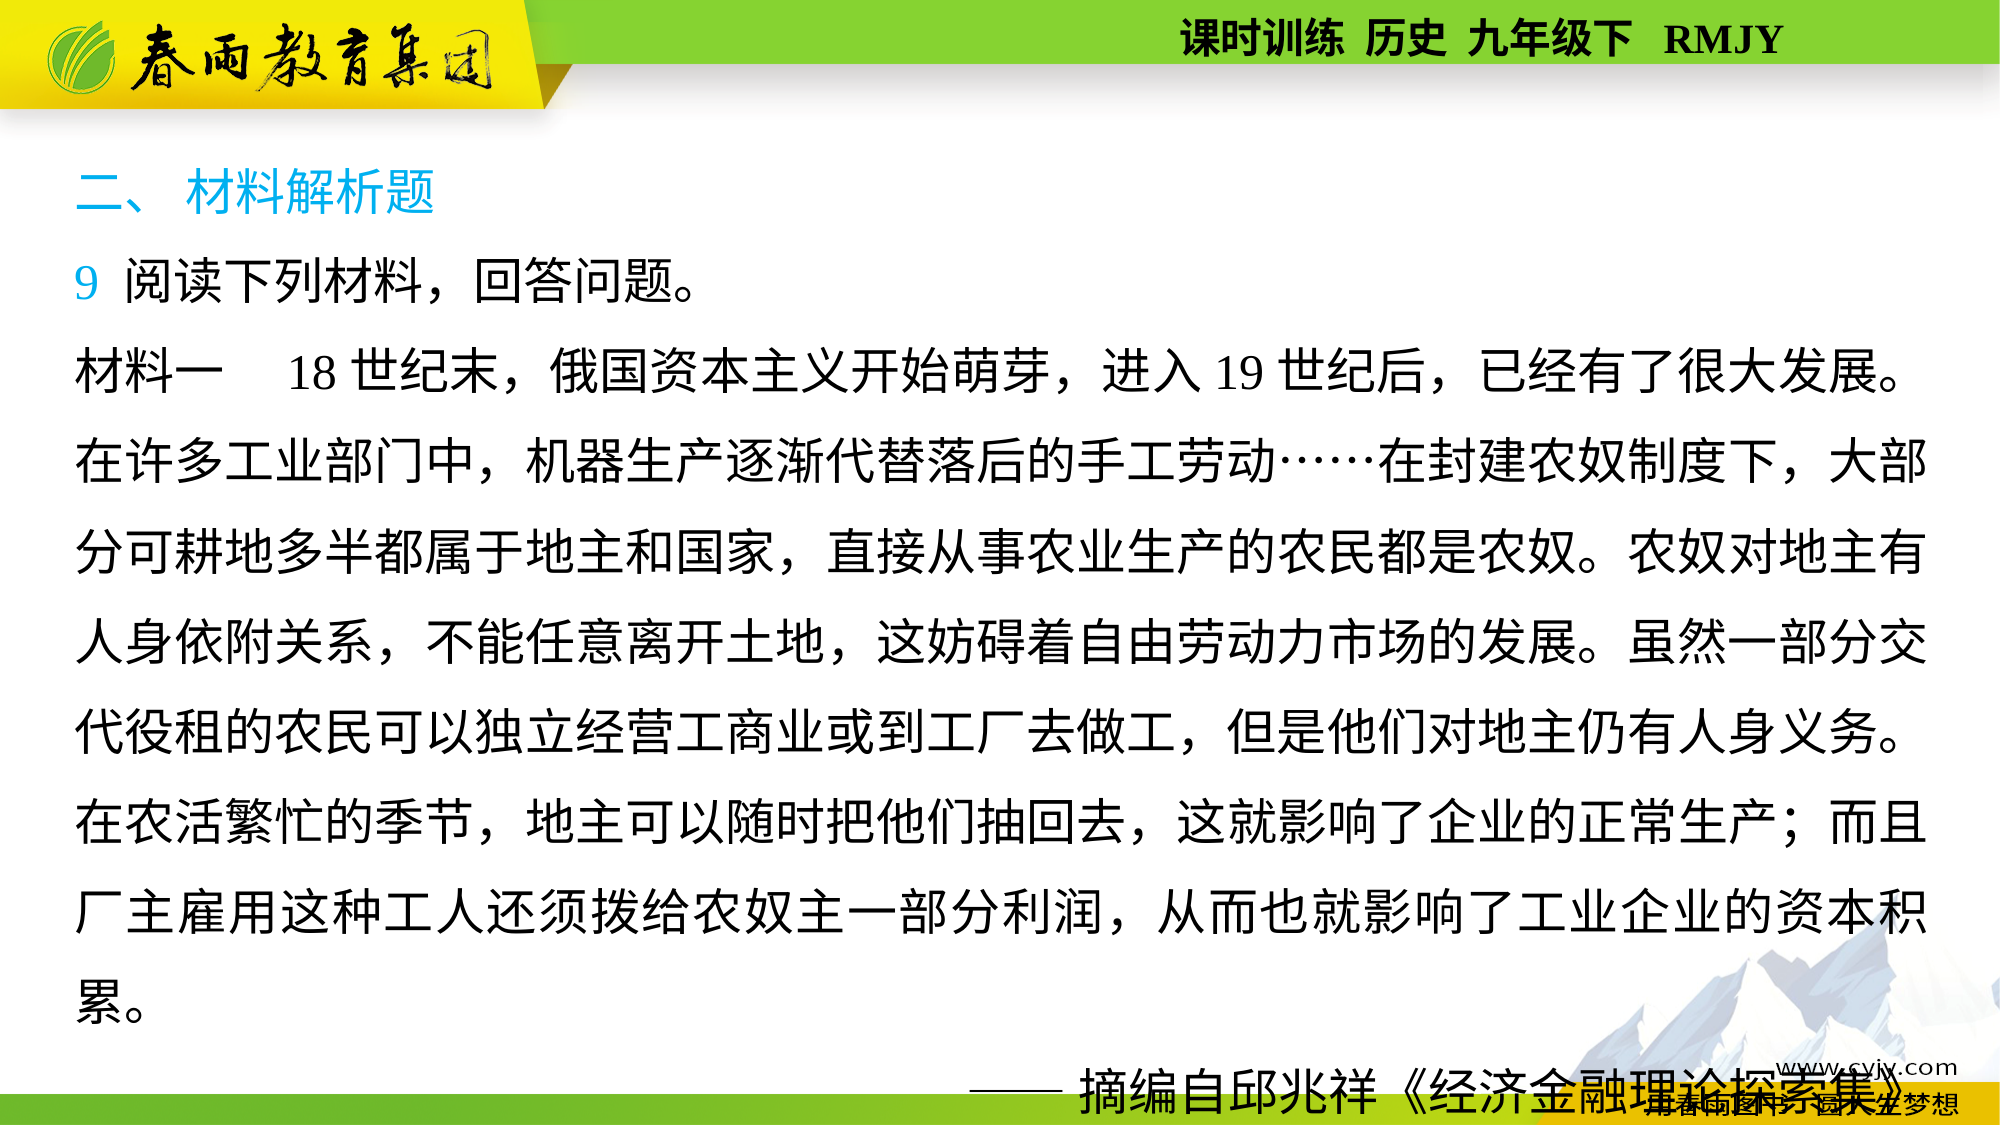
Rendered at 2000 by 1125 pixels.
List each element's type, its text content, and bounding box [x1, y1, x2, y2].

list 二、 材料解析题 9 阅读下列材料，回答问题。 材料一 18世纪末，俄国资本主义开始萌芽，进入19世纪后，已经有了很大发展。在许多工业部门中，机器生产逐渐代替落后的手工劳动……在封建农奴制度下，大部分可耕地多半都属于地主和国家，直接从事农业生产的农民都是农奴。农奴对地主有人身依附关系，不能任意离开土地，这妨碍着自由劳动力市场的发展。虽然一部分交代役租的农民可以独立经营工商业或到工厂去做工，但是他们对地主仍有人身义务。在农活繁忙的季节，地主可以随时把他们抽回去，这就影响了企业的正常生产；而且厂主雇用这种工人还须拨给农奴主一部分利润，从而也就影响了工业企业的资本积累。 ——摘编自邱兆祥《经济金融理论探索集》 [59, 122, 1944, 1047]
picture [0, 0, 2000, 1125]
